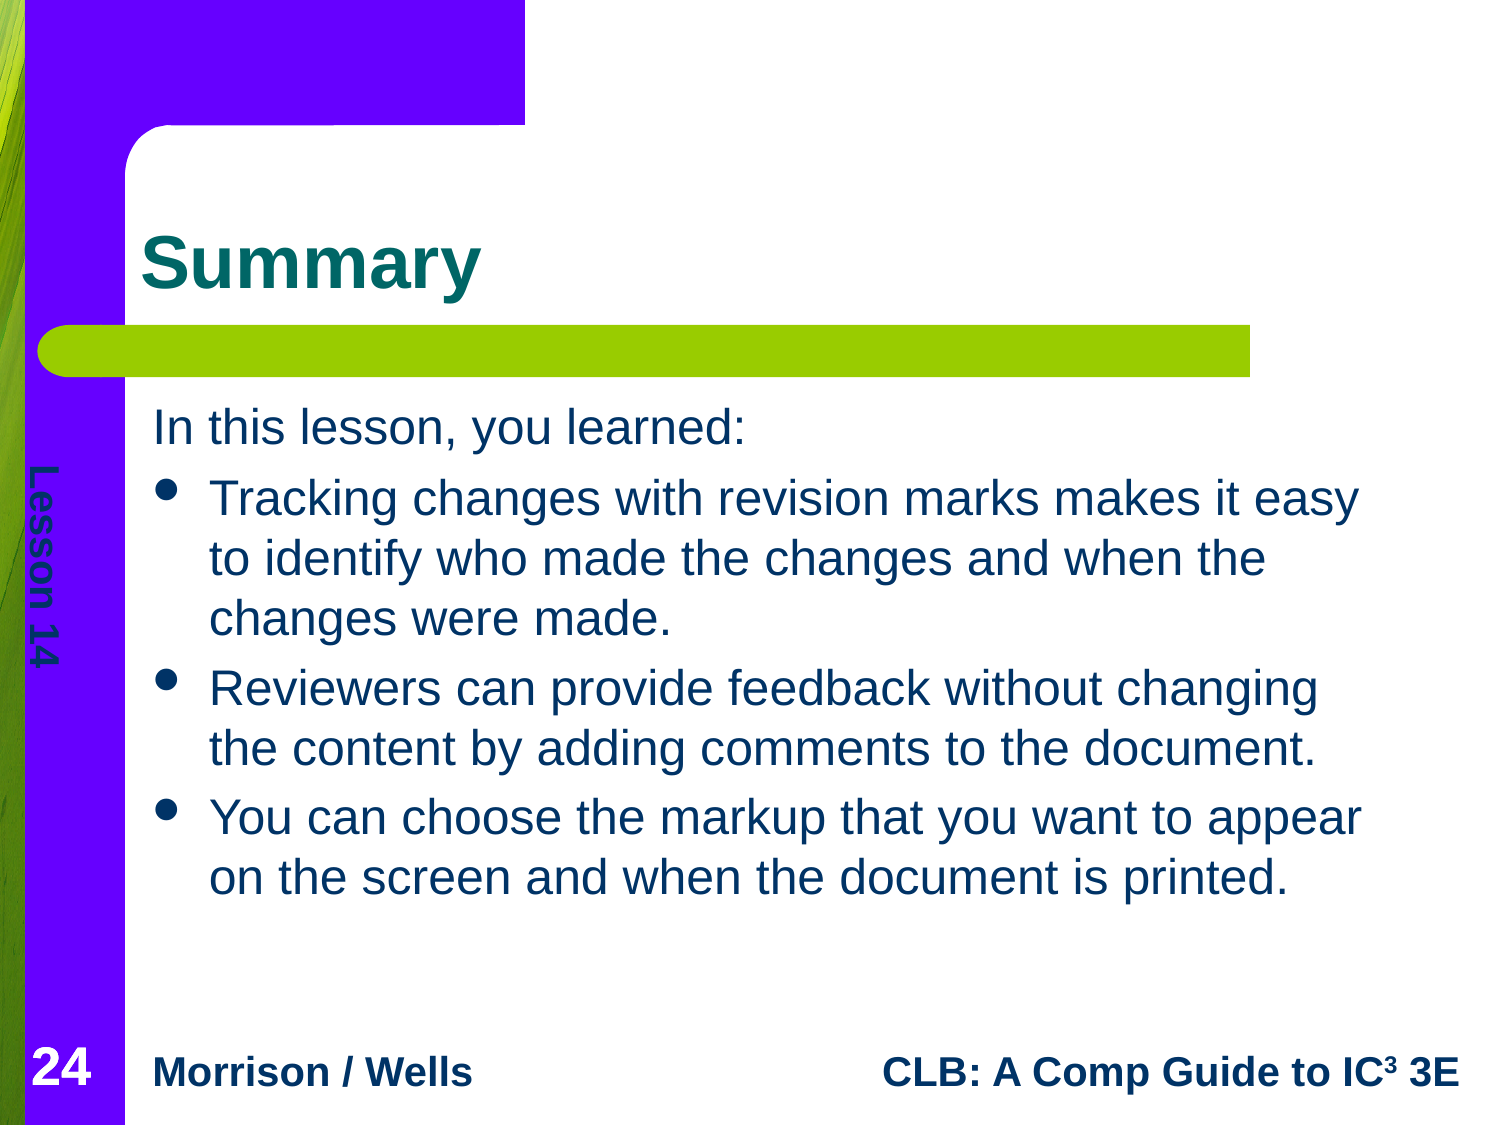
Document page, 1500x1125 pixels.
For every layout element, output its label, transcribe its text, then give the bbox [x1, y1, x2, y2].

title Summary [124, 124, 1426, 313]
picture [0, 0, 25, 1125]
list In this lesson, you learned: Tracking changes with revision marks makes it easy to identify who made the changes and when the changes were made. Reviewers can provide feedback without changing the content by adding comments to the document. You can choose the markup that you want to appear on the screen and when the document is printed. [137, 387, 1400, 999]
text_box 24 [13, 1023, 111, 1105]
